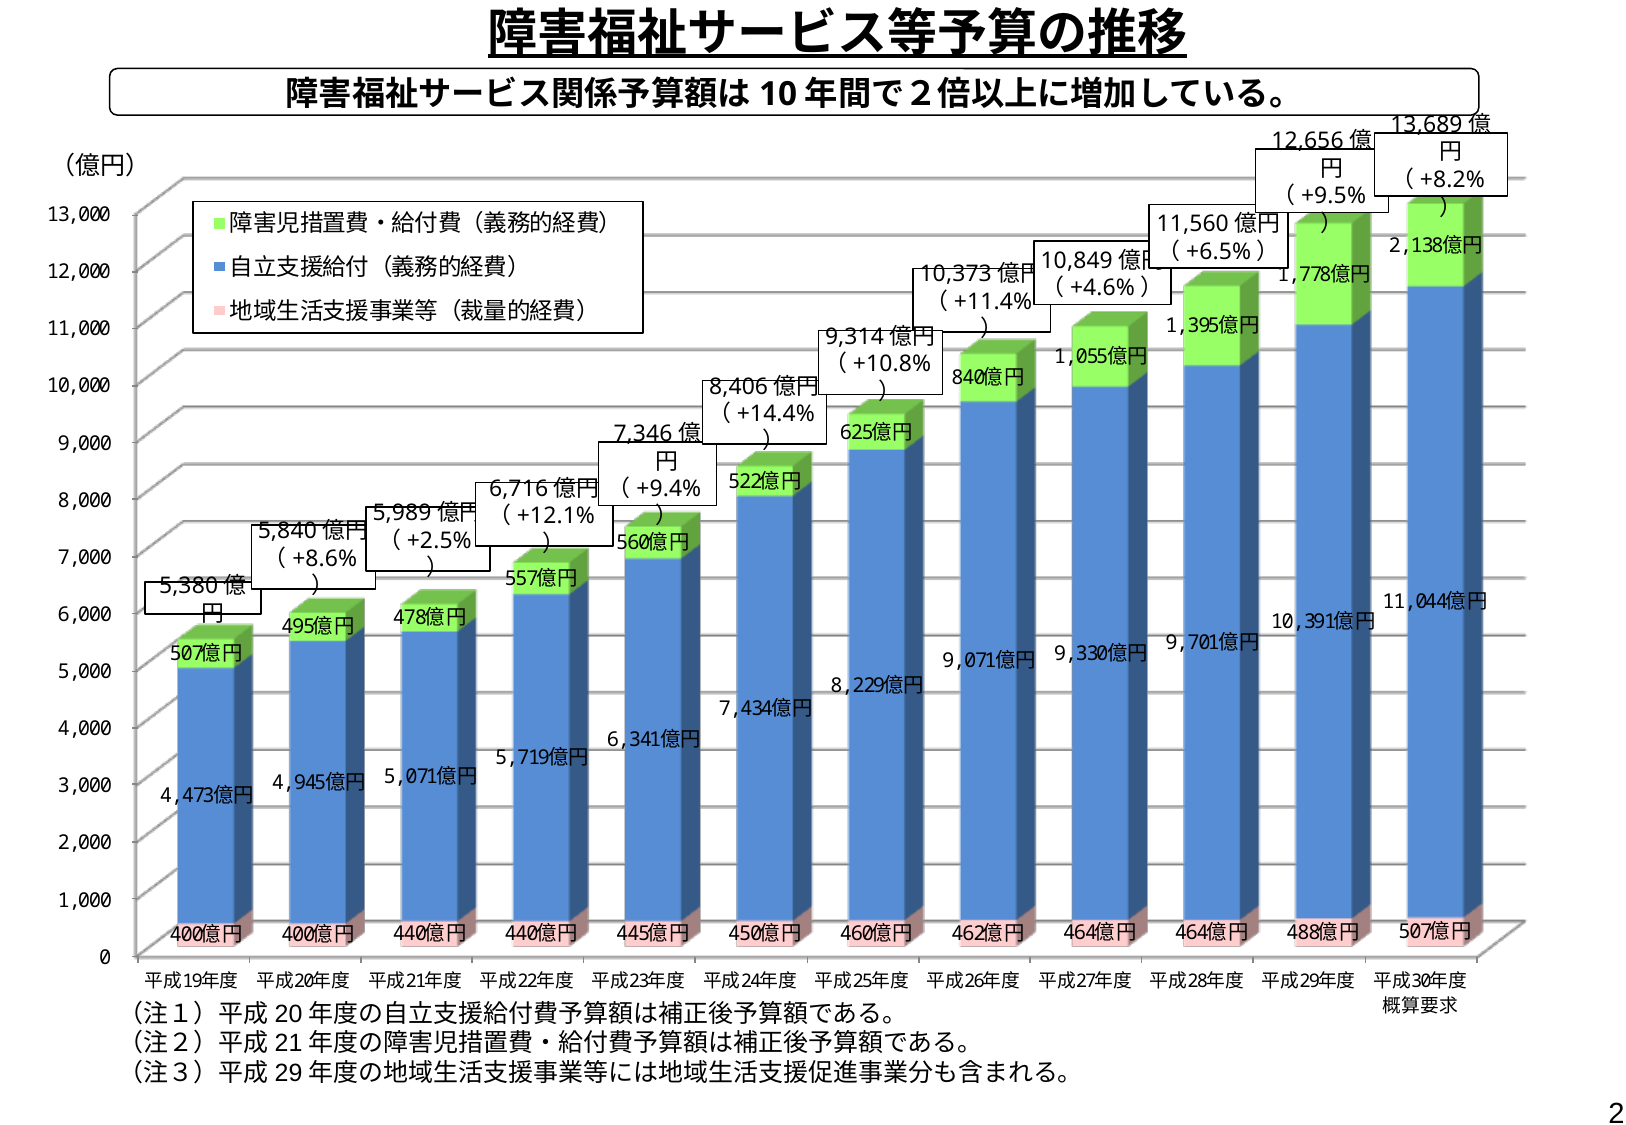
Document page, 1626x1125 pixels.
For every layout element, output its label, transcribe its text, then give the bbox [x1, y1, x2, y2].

text_box 障害福祉サービス等予算の推移 [0, 0, 1625, 68]
text_box 13,689億円 （+8.2%） [1374, 132, 1508, 139]
slide_number 1 [1260, 1086, 1625, 1125]
text_box （注１）平成20年度の自立支援給付費予算額は補正後予算額である。 （注２）平成21年度の障害児措置費・給付費予算額は補正後予算額である。 （注３）平成29年度の地域生活支援事業等には地域生活支援促進事業分も含まれる。 [103, 983, 1593, 1100]
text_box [8, 140, 1574, 1041]
text_box 障害福祉サービス関係予算額は10年間で２倍以上に増加している。 [109, 68, 1479, 116]
